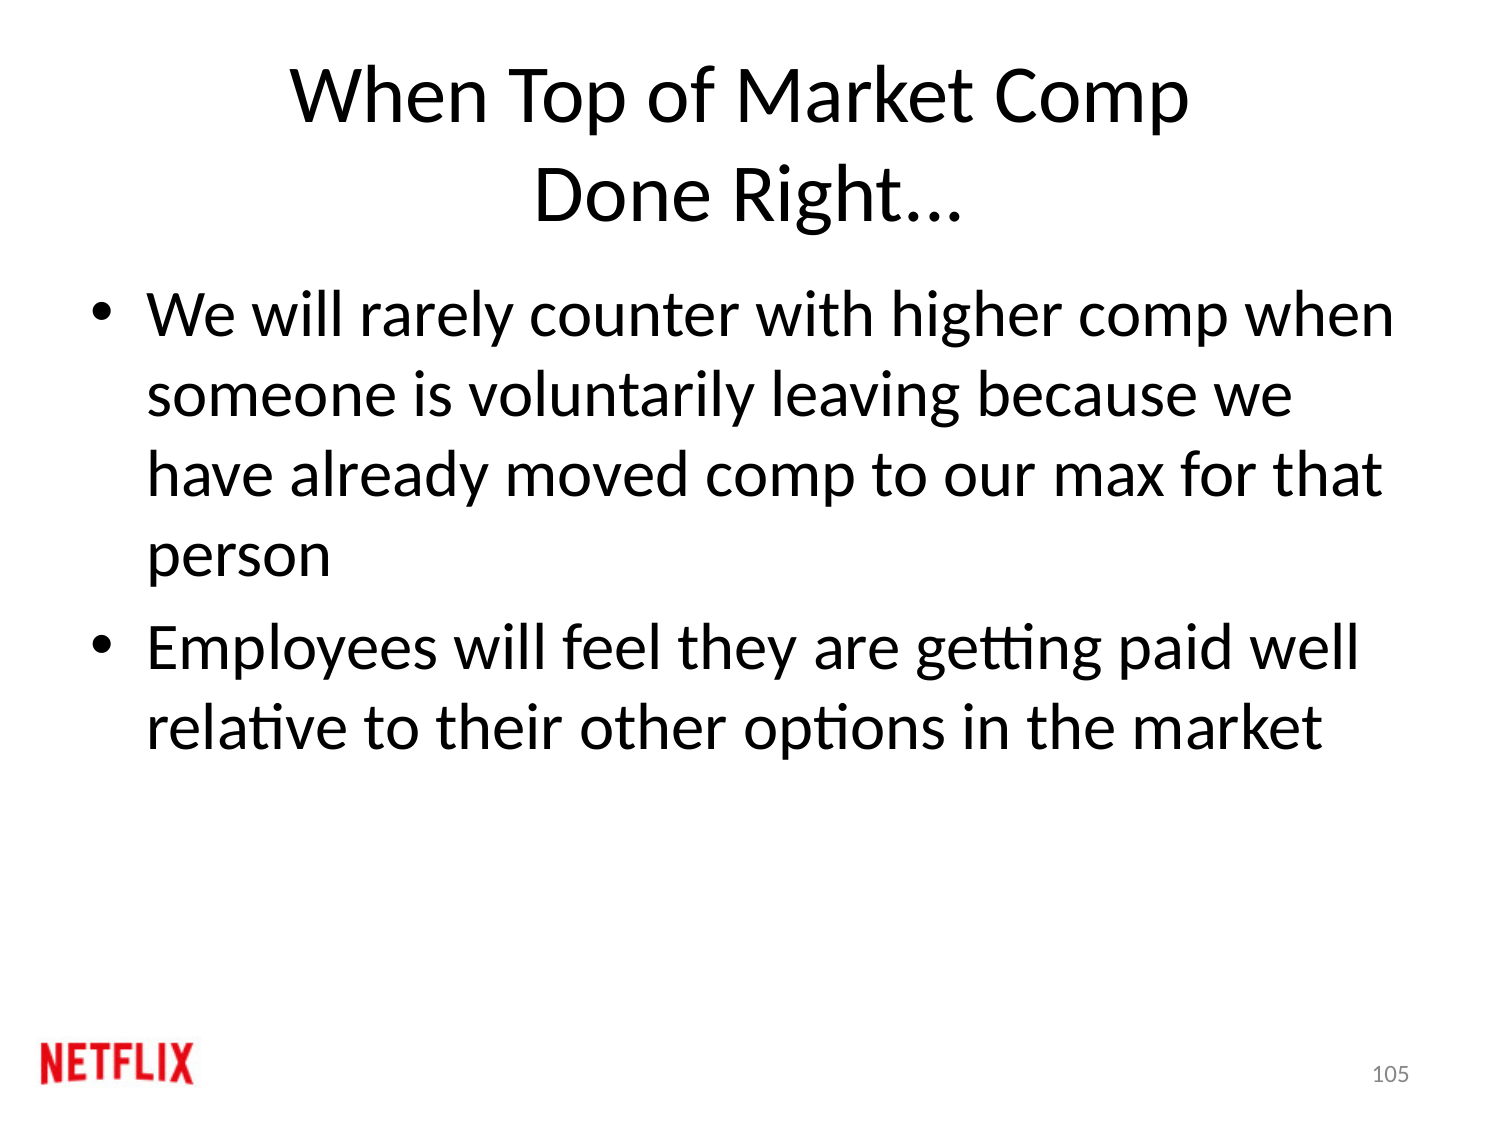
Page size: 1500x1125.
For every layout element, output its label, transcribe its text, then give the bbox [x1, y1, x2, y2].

slide_number ‹#› [1074, 1042, 1425, 1103]
list We will rarely counter with higher comp when someone is voluntarily leaving because we have already moved comp to our max for that person Employees will feel they are getting paid well relative to their other options in the market [75, 262, 1425, 1005]
picture [24, 1024, 211, 1104]
title When Top of Market Comp Done Right... [75, 45, 1425, 233]
